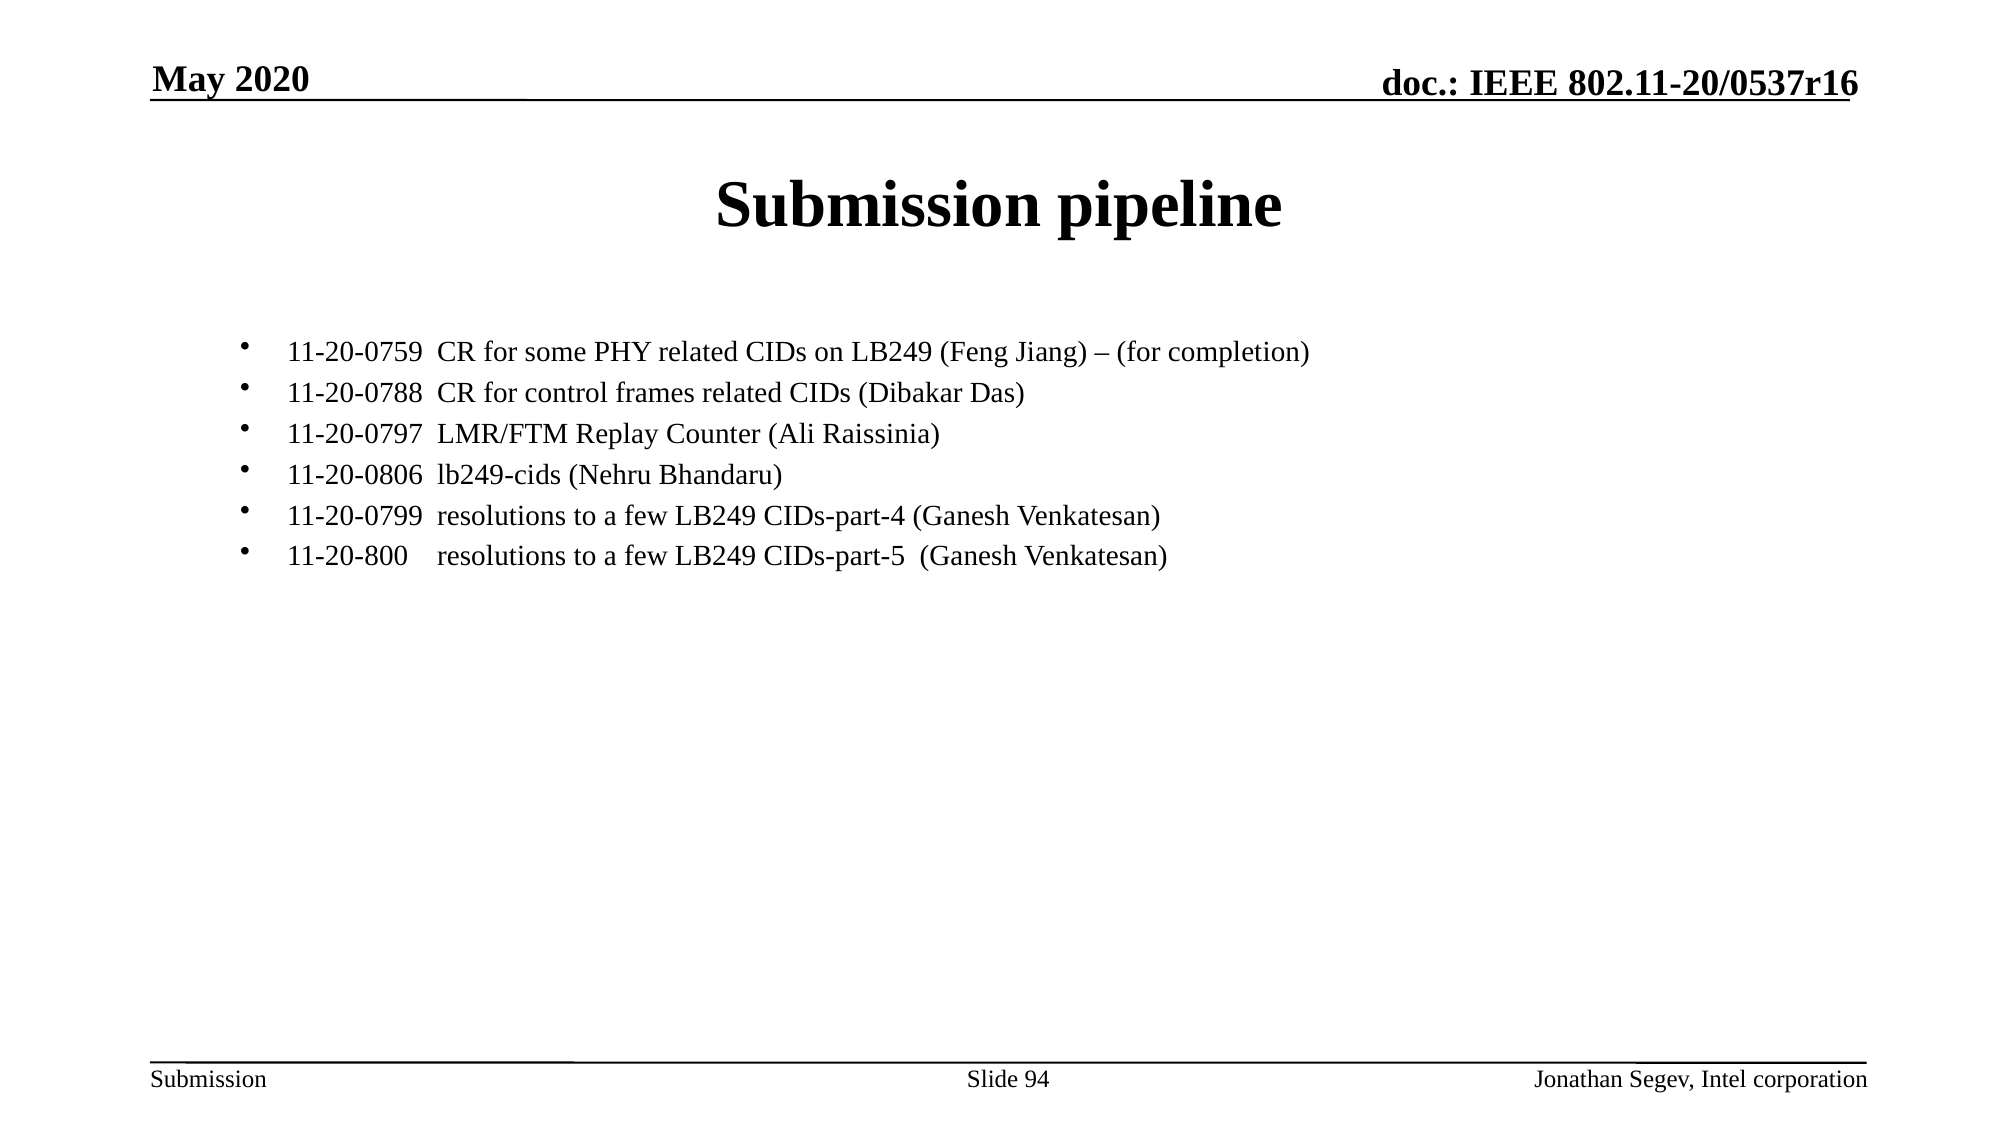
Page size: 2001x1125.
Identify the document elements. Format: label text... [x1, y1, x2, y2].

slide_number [152, 54, 563, 100]
title Submission pipeline [149, 112, 1850, 288]
footer Jonathan Segev, Intel corporation [1171, 1061, 1869, 1093]
slide_number Slide 94 [950, 1061, 1067, 1123]
list 11-20-0759 CR for some PHY related CIDs on LB249 (Feng Jiang) – (for completion) 11-20-0788 CR for control frames related CIDs (Dibakar Das) 11-20-0797 LMR/FTM Replay Counter (Ali Raissinia) 11-20-0806 lb249-cids (Nehru Bhandaru) 11-20-0799 resolutions to a few LB249 CIDs-part-4 (Ganesh Venkatesan) 11-20-800 resolutions to a few LB249 CIDs-part-5 (Ganesh Venkatesan) [149, 324, 1850, 1000]
